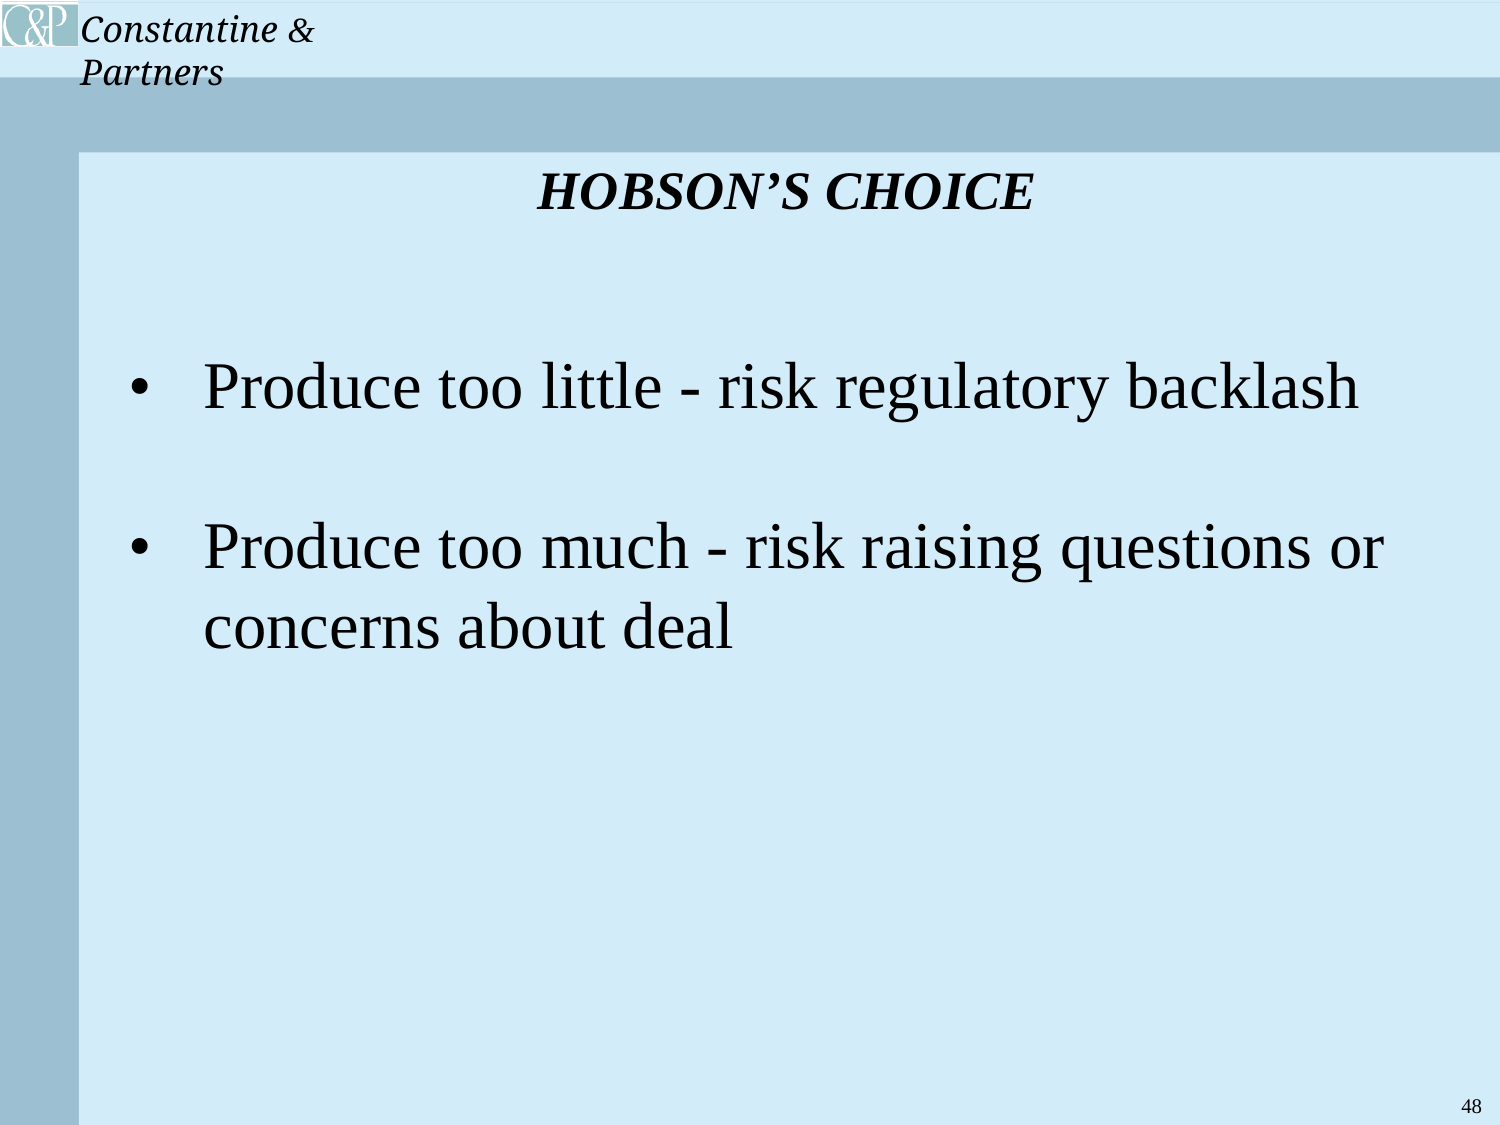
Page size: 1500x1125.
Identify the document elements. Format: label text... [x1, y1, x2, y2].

text_box • Produce too little - risk regulatory backlash • Produce too much - risk raising questions or concerns about deal [74, 289, 1500, 670]
text_box HOBSON’S CHOICE [74, 147, 1500, 228]
